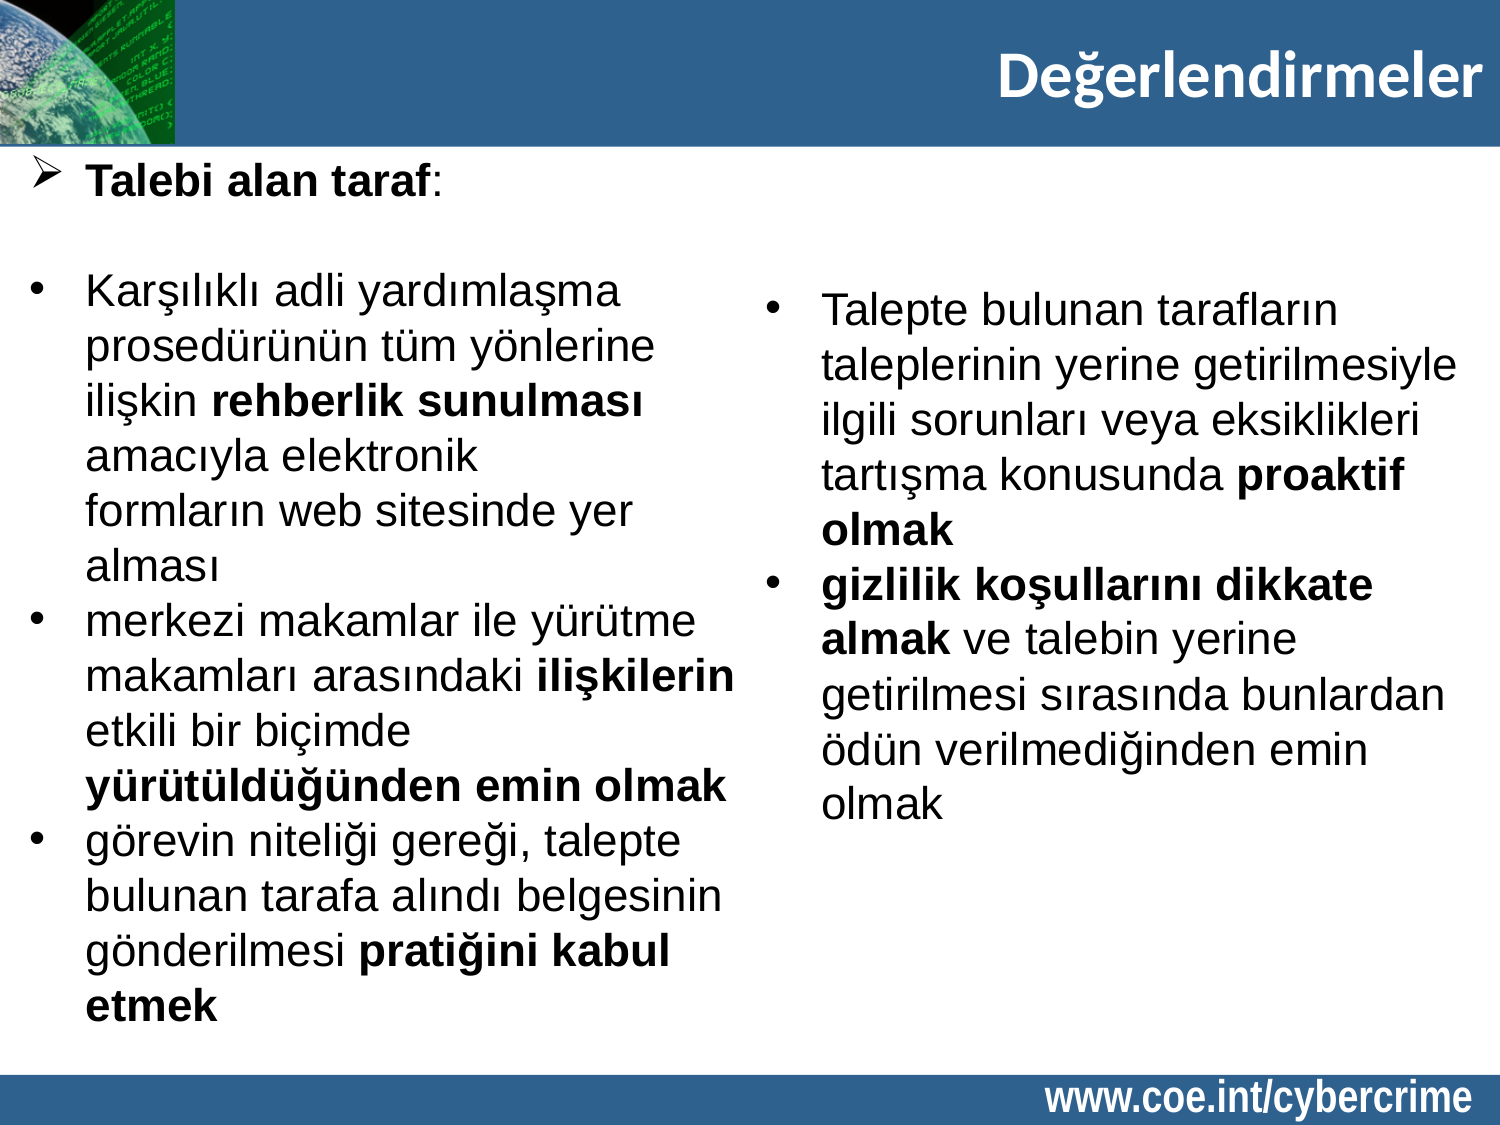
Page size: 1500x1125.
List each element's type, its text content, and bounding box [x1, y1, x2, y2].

text_box Değerlendirmeler [179, 0, 1500, 149]
text_box Talebi alan taraf: Karşılıklı adli yardımlaşma prosedürünün tüm yönlerine ilişkin rehberlik sunulması amacıyla elektronik formların web sitesinde yer alması merkezi makamlar ile yürütme makamları arasındaki ilişkilerin etkili bir biçimde yürütüldüğünden emin olmak görevin niteliği gereği, talepte bulunan tarafa alındı belgesinin gönderilmesi pratiğini kabul etmek [14, 143, 765, 1038]
text_box [0, 1073, 1030, 1125]
text_box Talepte bulunan tarafların taleplerinin yerine getirilmesiyle ilgili sorunları veya eksiklikleri tartışma konusunda proaktif olmak gizlilik koşullarını dikkate almak ve talebin yerine getirilmesi sırasında bunlardan ödün verilmediğinden emin olmak [749, 271, 1500, 837]
text_box www.coe.int/cybercrime [1030, 1059, 1500, 1125]
picture [0, 0, 175, 144]
